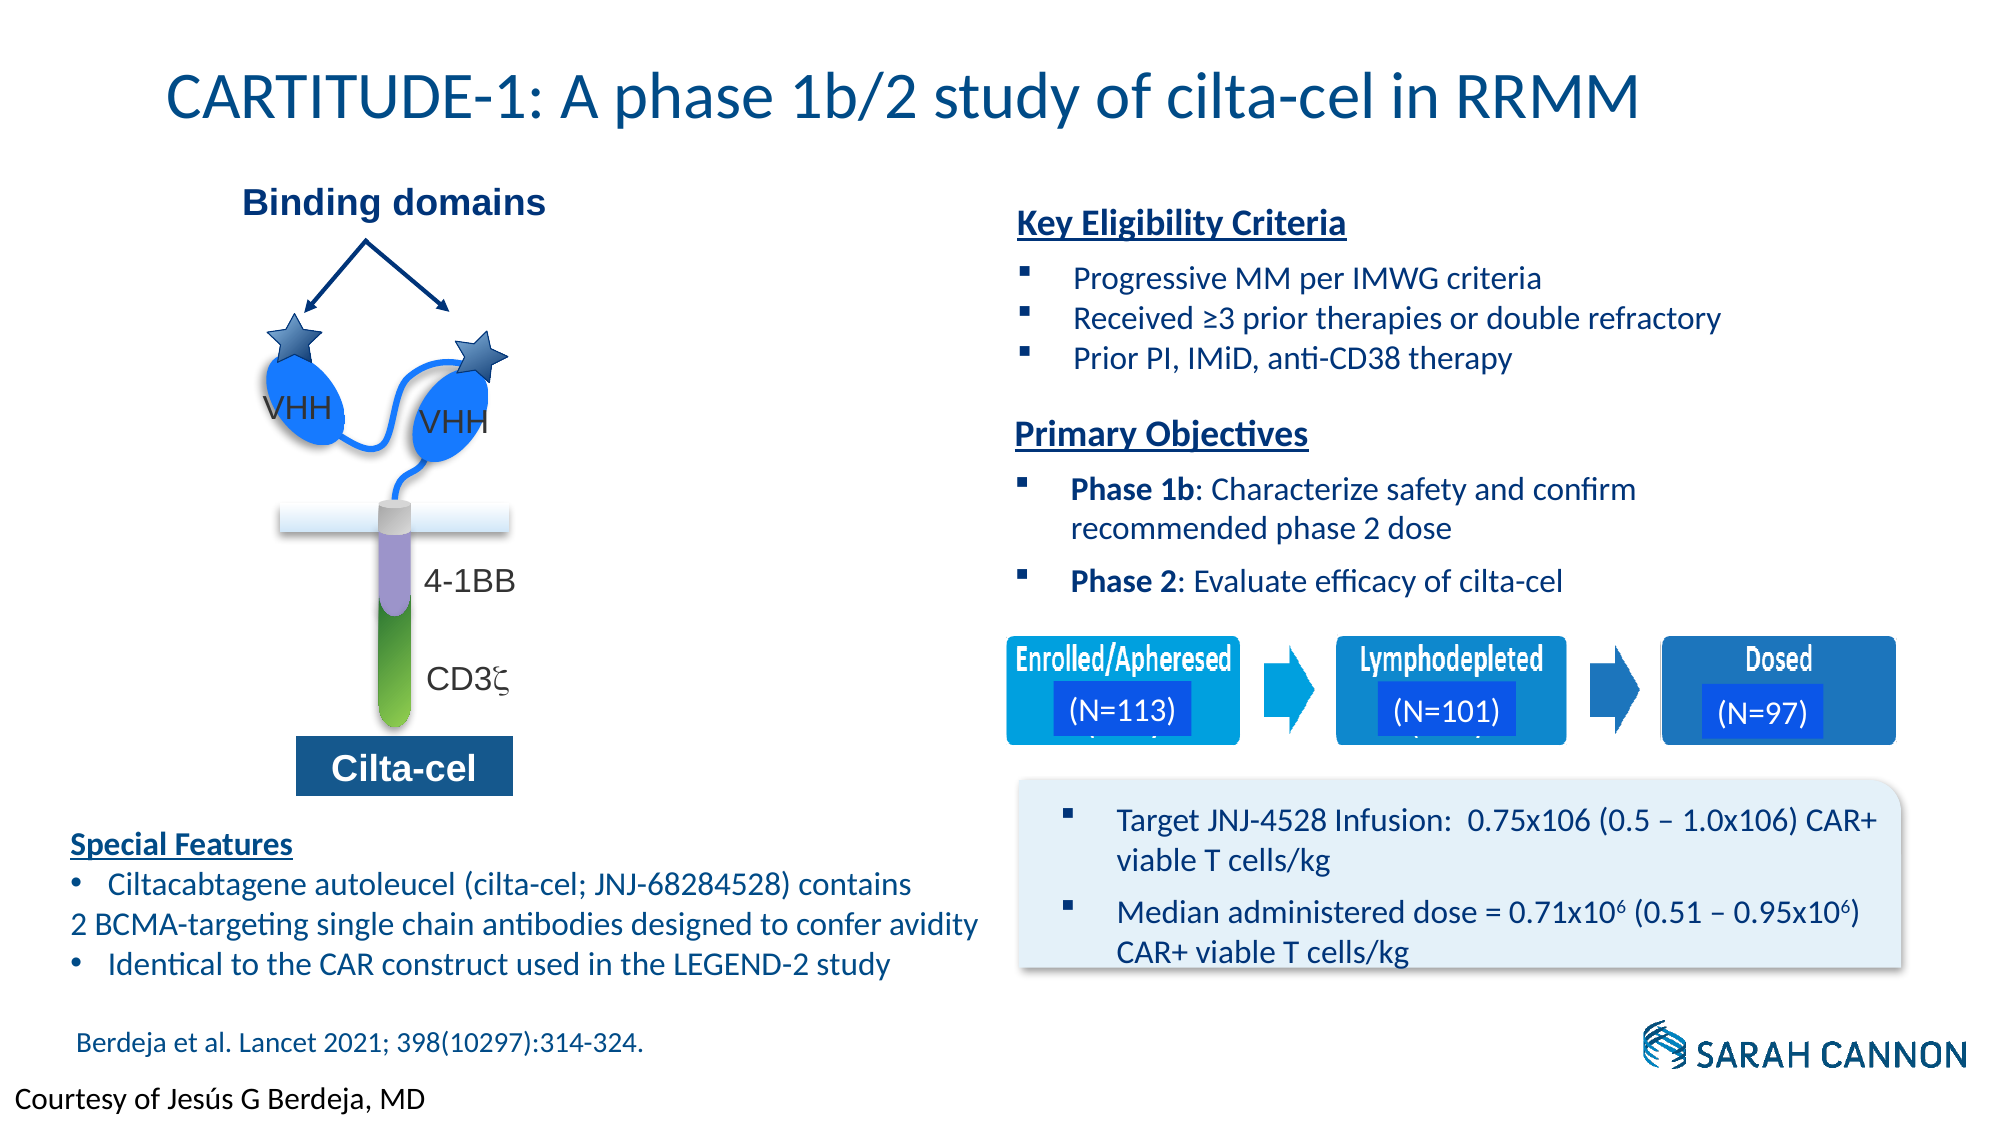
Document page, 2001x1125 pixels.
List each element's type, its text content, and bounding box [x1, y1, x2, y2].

text_box CARTITUDE-1: A phase 1b/2 study of cilta-cel in RRMM [151, 44, 1658, 140]
text_box Courtesy of Jesús G Berdeja, MD [0, 1070, 523, 1123]
text_box Primary Objectives Phase 1b: Characterize safety and confirm recommended phase 2 dose Phase 2: Evaluate efficacy of cilta-cel [999, 401, 1855, 607]
text_box Berdeja et al. Lancet 2021; 398(10297):314-324. [61, 1015, 673, 1066]
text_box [1018, 779, 1902, 980]
picture [1643, 1020, 1966, 1079]
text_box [197, 171, 592, 727]
text_box Special Features Ciltacabtagene autoleucel (cilta-cel; JNJ-68284528) contains 2 BCMA-targeting single chain antibodies designed to confer avidity Identical to the CAR construct used in the LEGEND-2 study [55, 814, 1160, 989]
text_box Key Eligibility Criteria Progressive MM per IMWG criteria Received ≥3 prior therapies or double refractory Prior PI, IMiD, anti-CD38 therapy [1002, 191, 1855, 384]
picture [999, 620, 1897, 767]
text_box Cilta-cel [296, 736, 513, 796]
